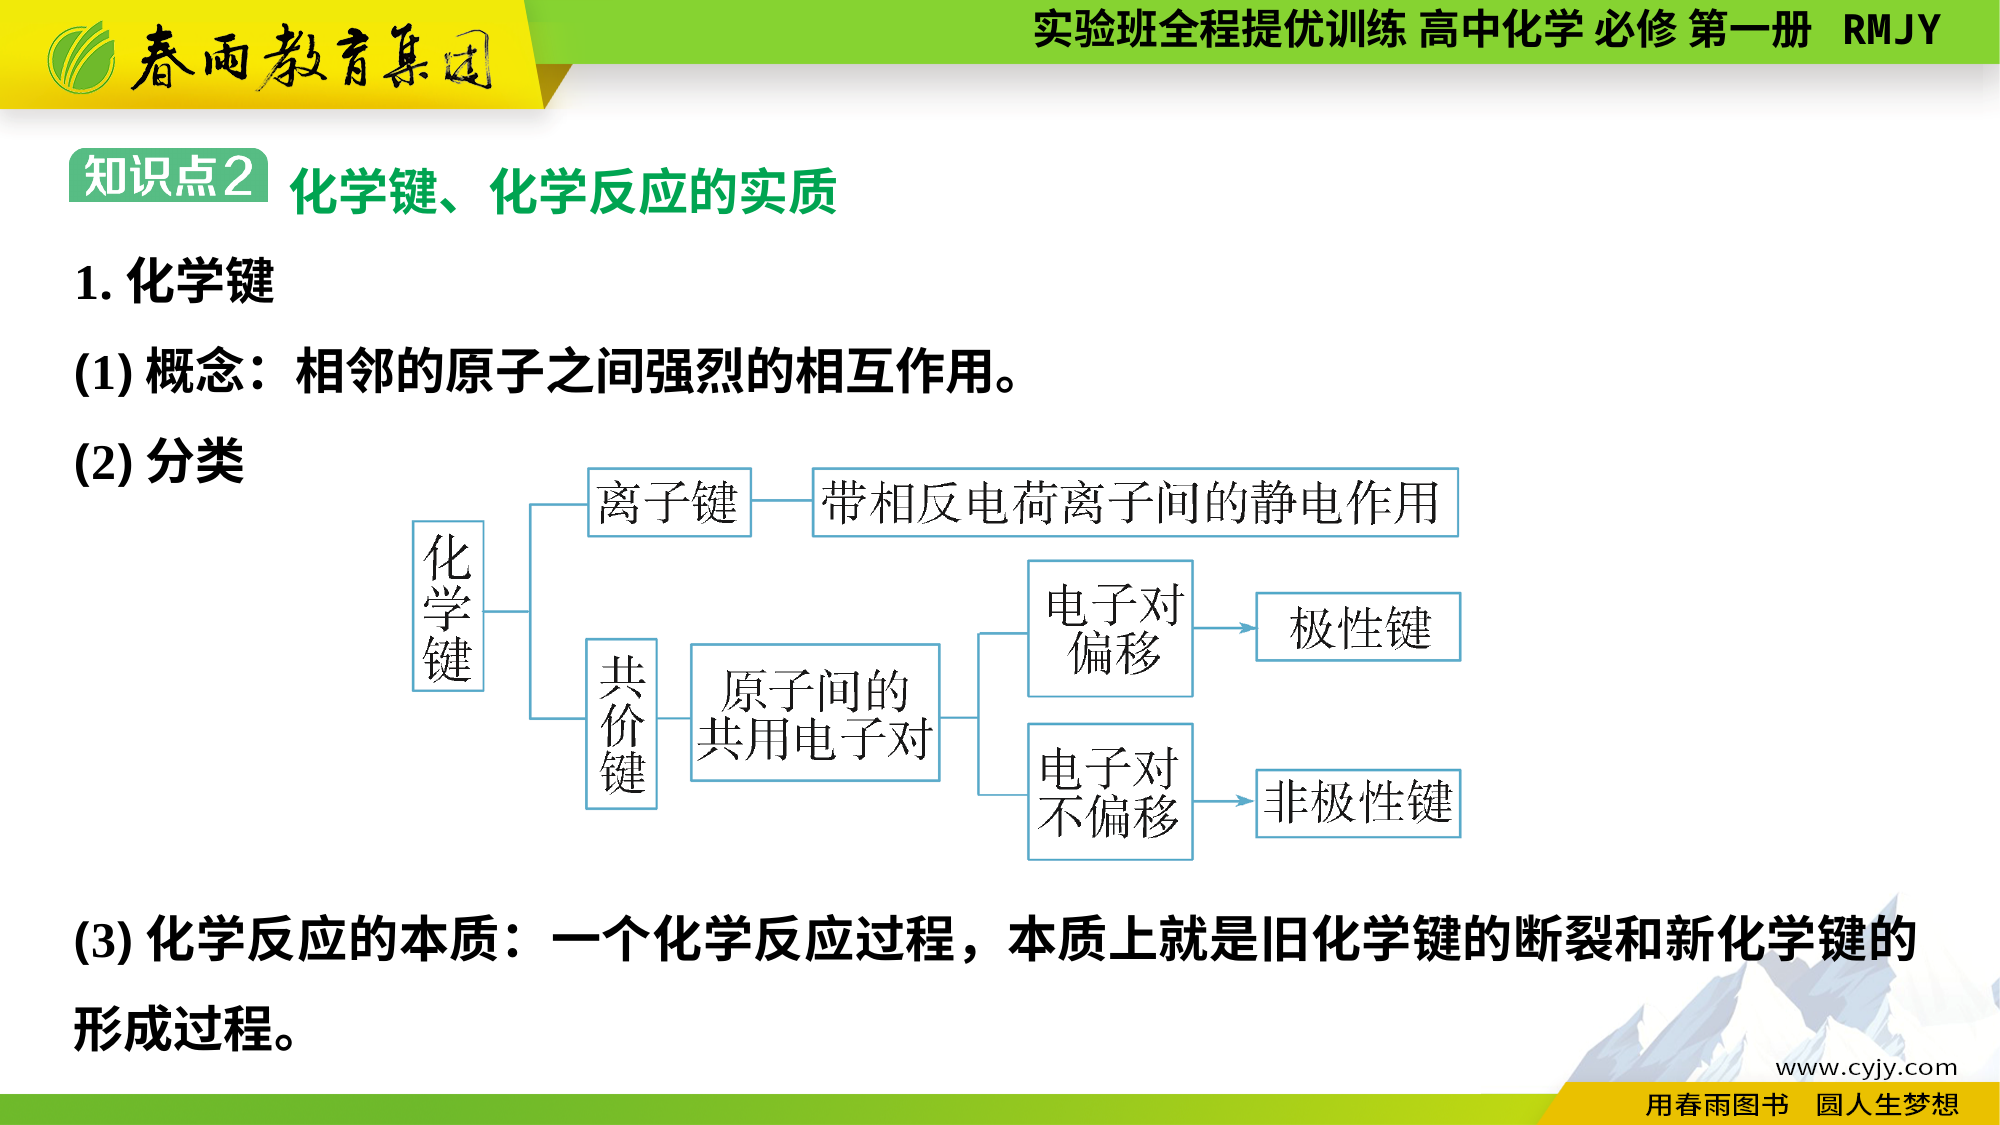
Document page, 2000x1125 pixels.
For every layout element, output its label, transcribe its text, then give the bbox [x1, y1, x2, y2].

list 化学键、化学反应的实质 1.化学键 (1)概念：相邻的原子之间强烈的相互作用。 (2)分类 [59, 122, 1944, 582]
text_box (3)化学反应的本质：一个化学反应过程，本质上就是旧化学键的断裂和新化学键的形成过程。 [59, 869, 1933, 1065]
picture [0, 0, 2000, 1125]
